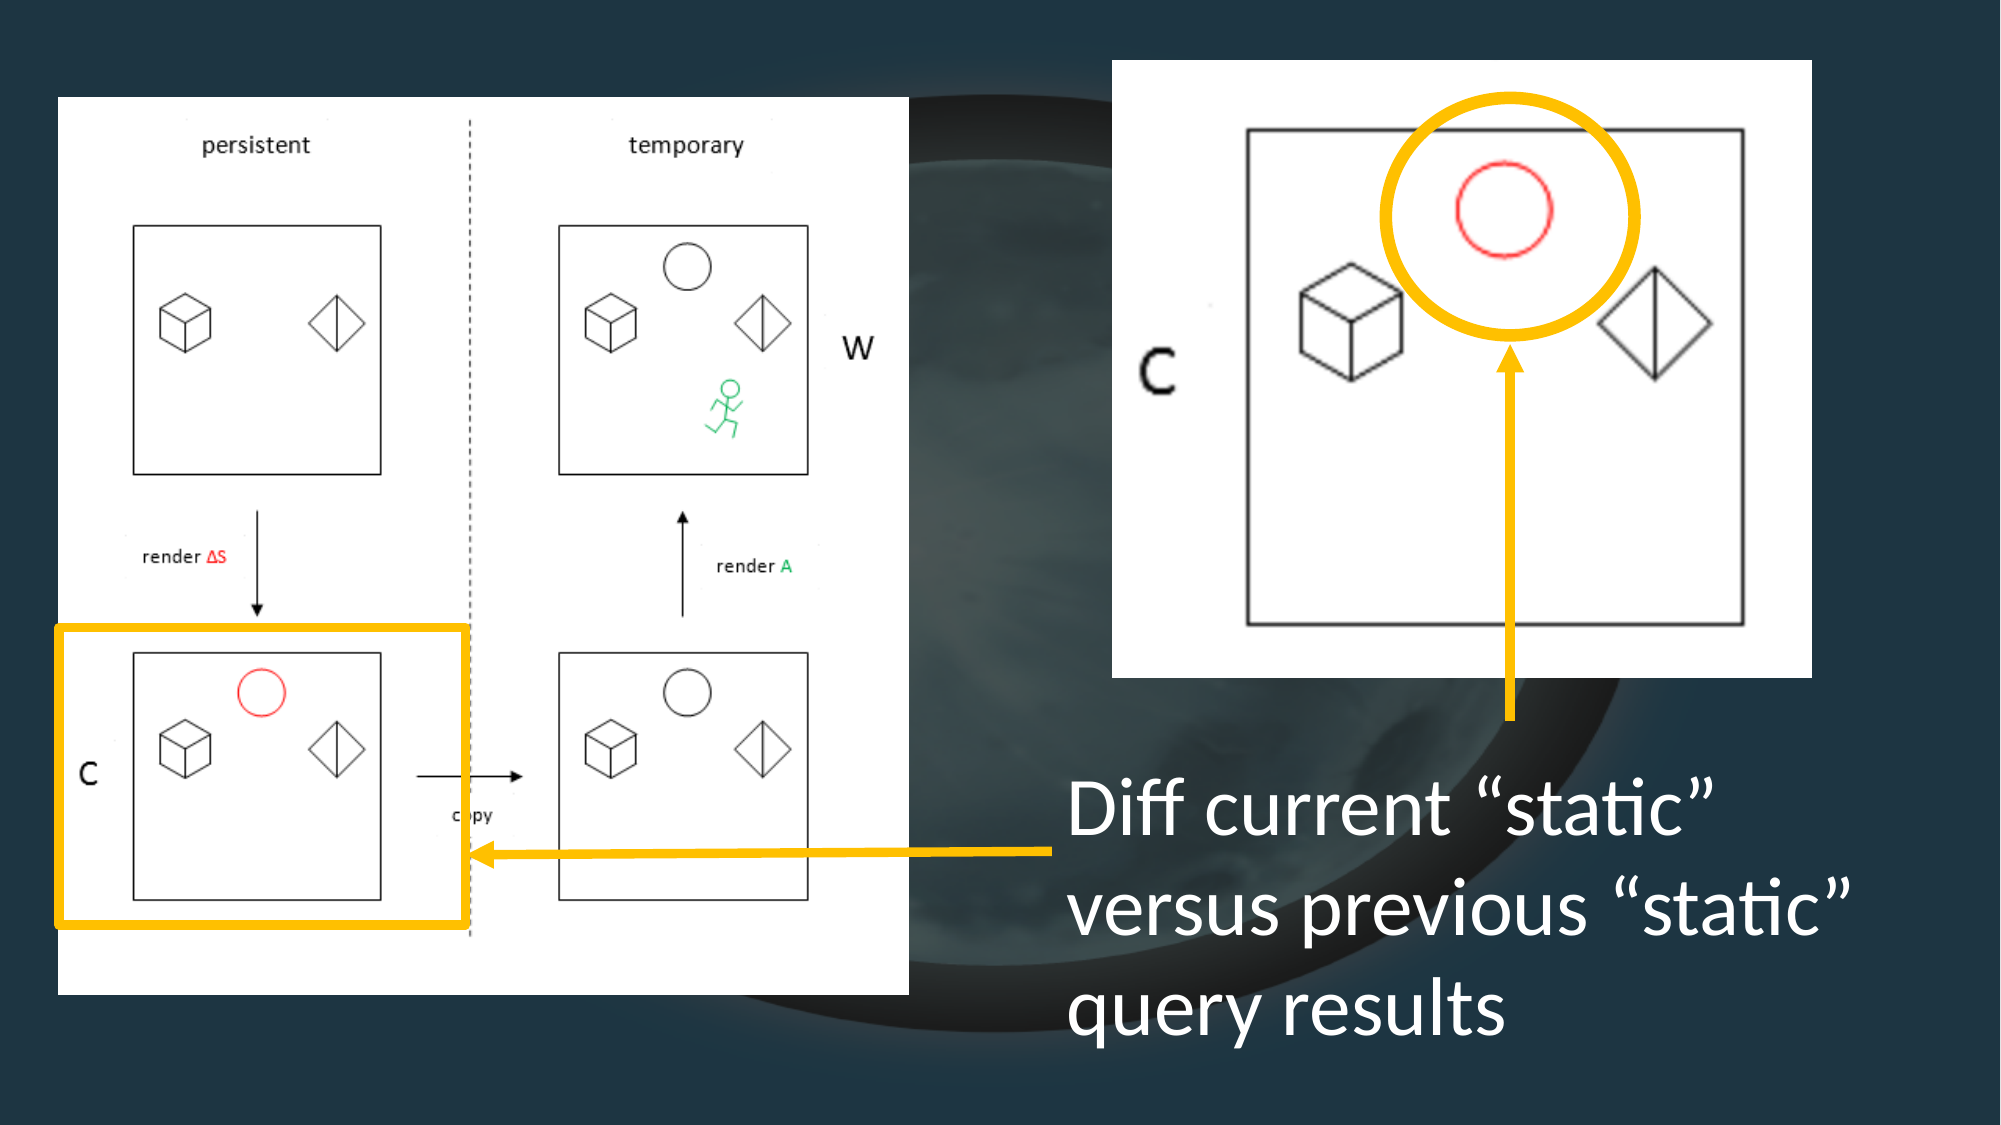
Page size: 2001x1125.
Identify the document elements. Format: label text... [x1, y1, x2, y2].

picture [0, 0, 2001, 1125]
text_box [465, 851, 1052, 855]
text_box Diff current “static” versus previous “static” query results [1051, 744, 1965, 1060]
